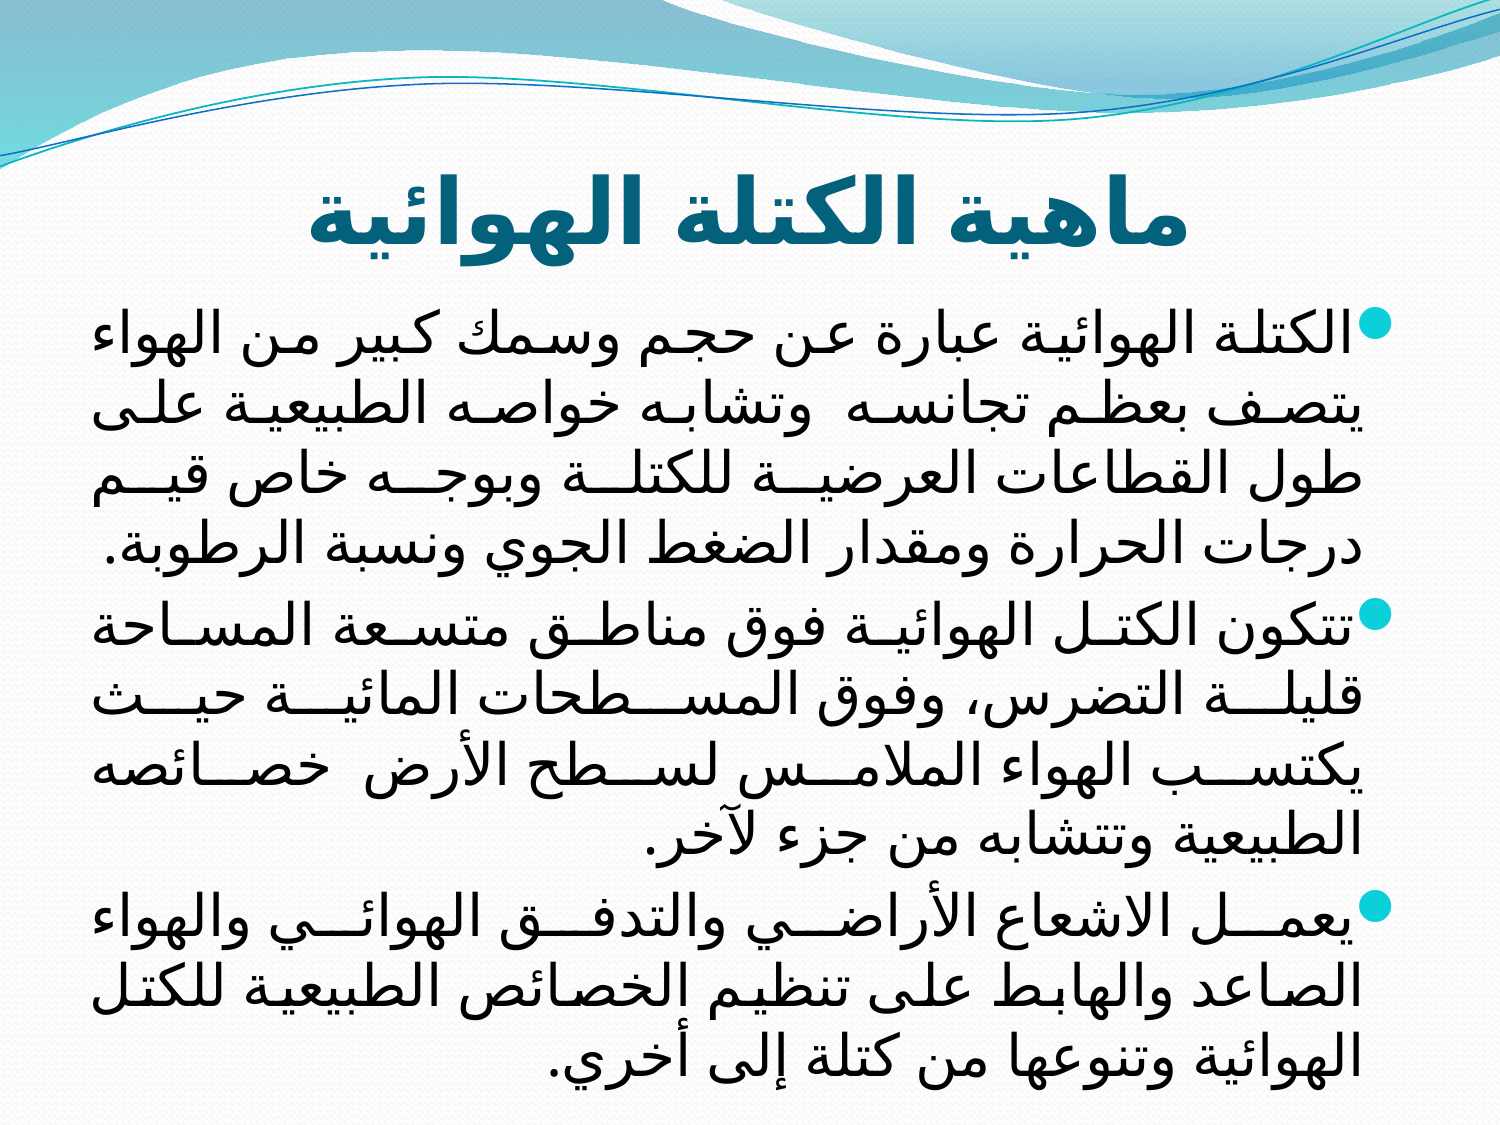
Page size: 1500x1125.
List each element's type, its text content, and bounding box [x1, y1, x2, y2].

list الكتلة الهوائية عبارة عن حجم وسمك كبير من الهواء يتصف بعظم تجانسه وتشابه خواصه الطبيعية على طول القطاعات العرضية للكتلة وبوجه خاص قيم درجات الحرارة ومقدار الضغط الجوي ونسبة الرطوبة. تتكون الكتل الهوائية فوق مناطق متسعة المساحة قليلة التضرس، وفوق المسطحات المائية حيث يكتسب الهواء الملامس لسطح الأرض خصائصه الطبيعية وتتشابه من جزء لآخر. يعمل الاشعاع الأراضي والتدفق الهوائي والهواء الصاعد والهابط على تنظيم الخصائص الطبيعية للكتل الهوائية وتنوعها من كتلة إلى أخري. [75, 287, 1425, 1038]
title ماهية الكتلة الهوائية [75, 115, 1425, 263]
